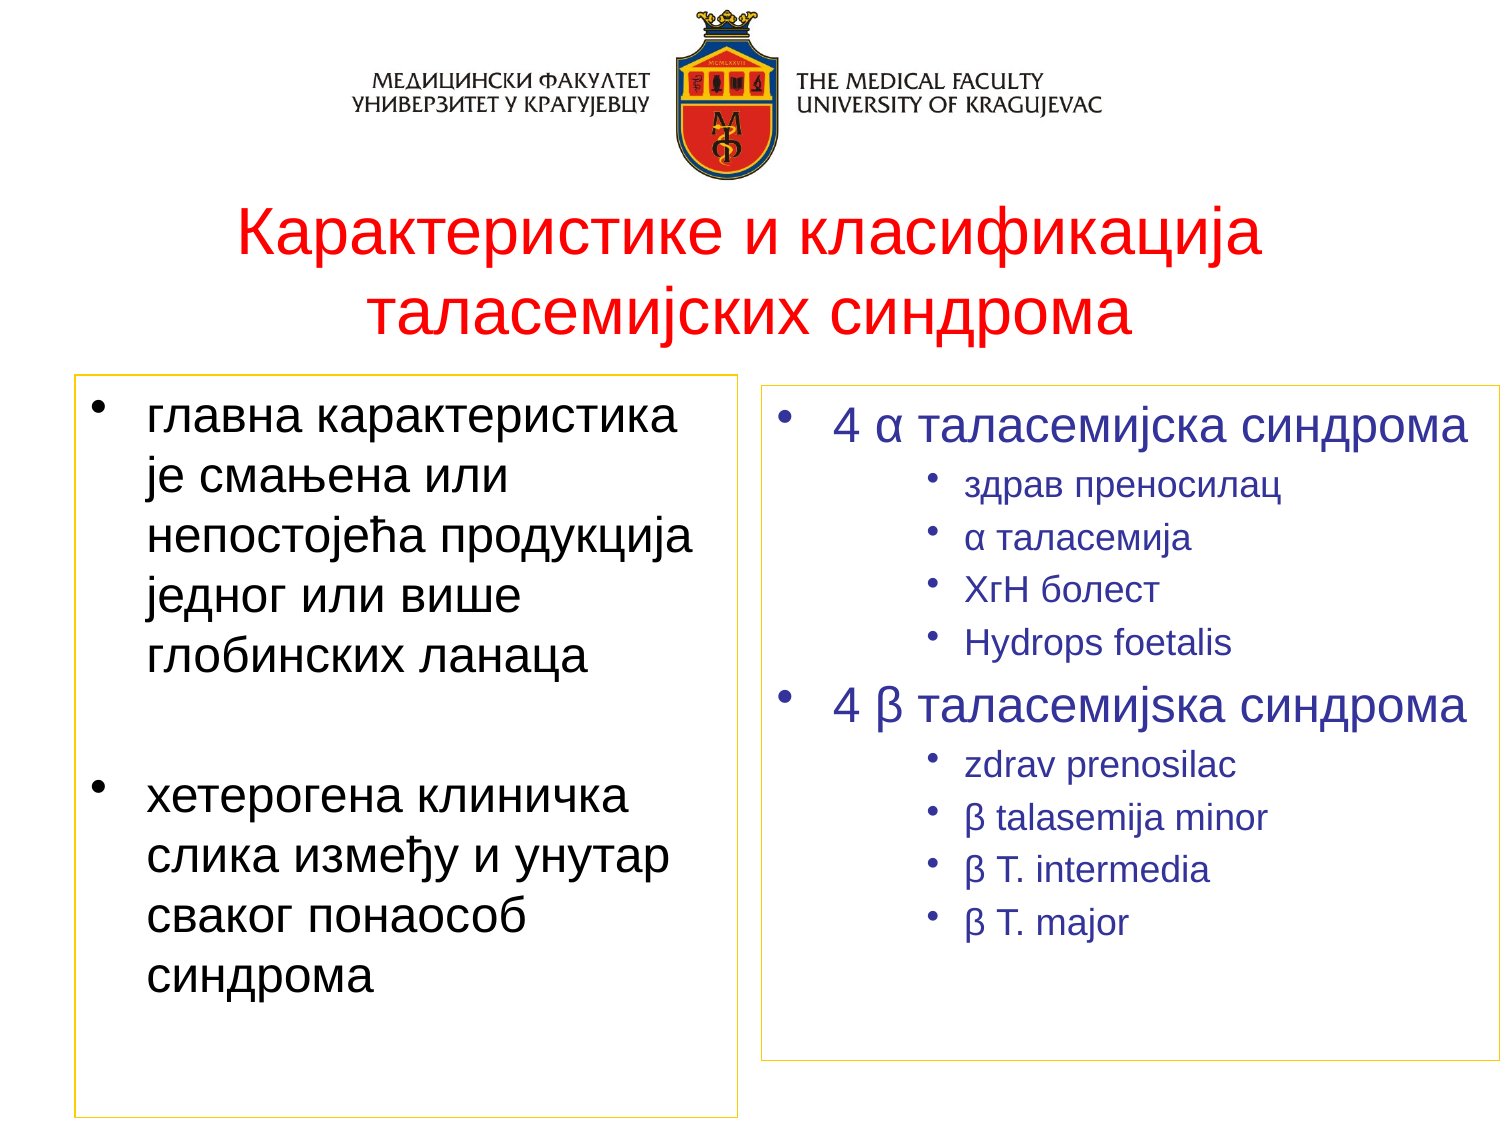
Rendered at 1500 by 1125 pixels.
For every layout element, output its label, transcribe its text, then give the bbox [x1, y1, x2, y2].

picture [328, 0, 1125, 173]
list 4 α талaсемијска синдрома здрав преносилац α талaсемија ХгH болест Hydrops foetalis 4 β талaсемијsкa синдрома zdrav prenosilac β talasemija minor β T. intermedia β T. maјor [761, 385, 1500, 1061]
title Карактеристике и класификација таласемијских синдрома [74, 173, 1426, 362]
list главна карактеристика је смањена или непостојећа продукција једног или више глобинских ланаца хетерогена клиничка слика између и унутар сваког понаособ синдрома [74, 374, 738, 1118]
